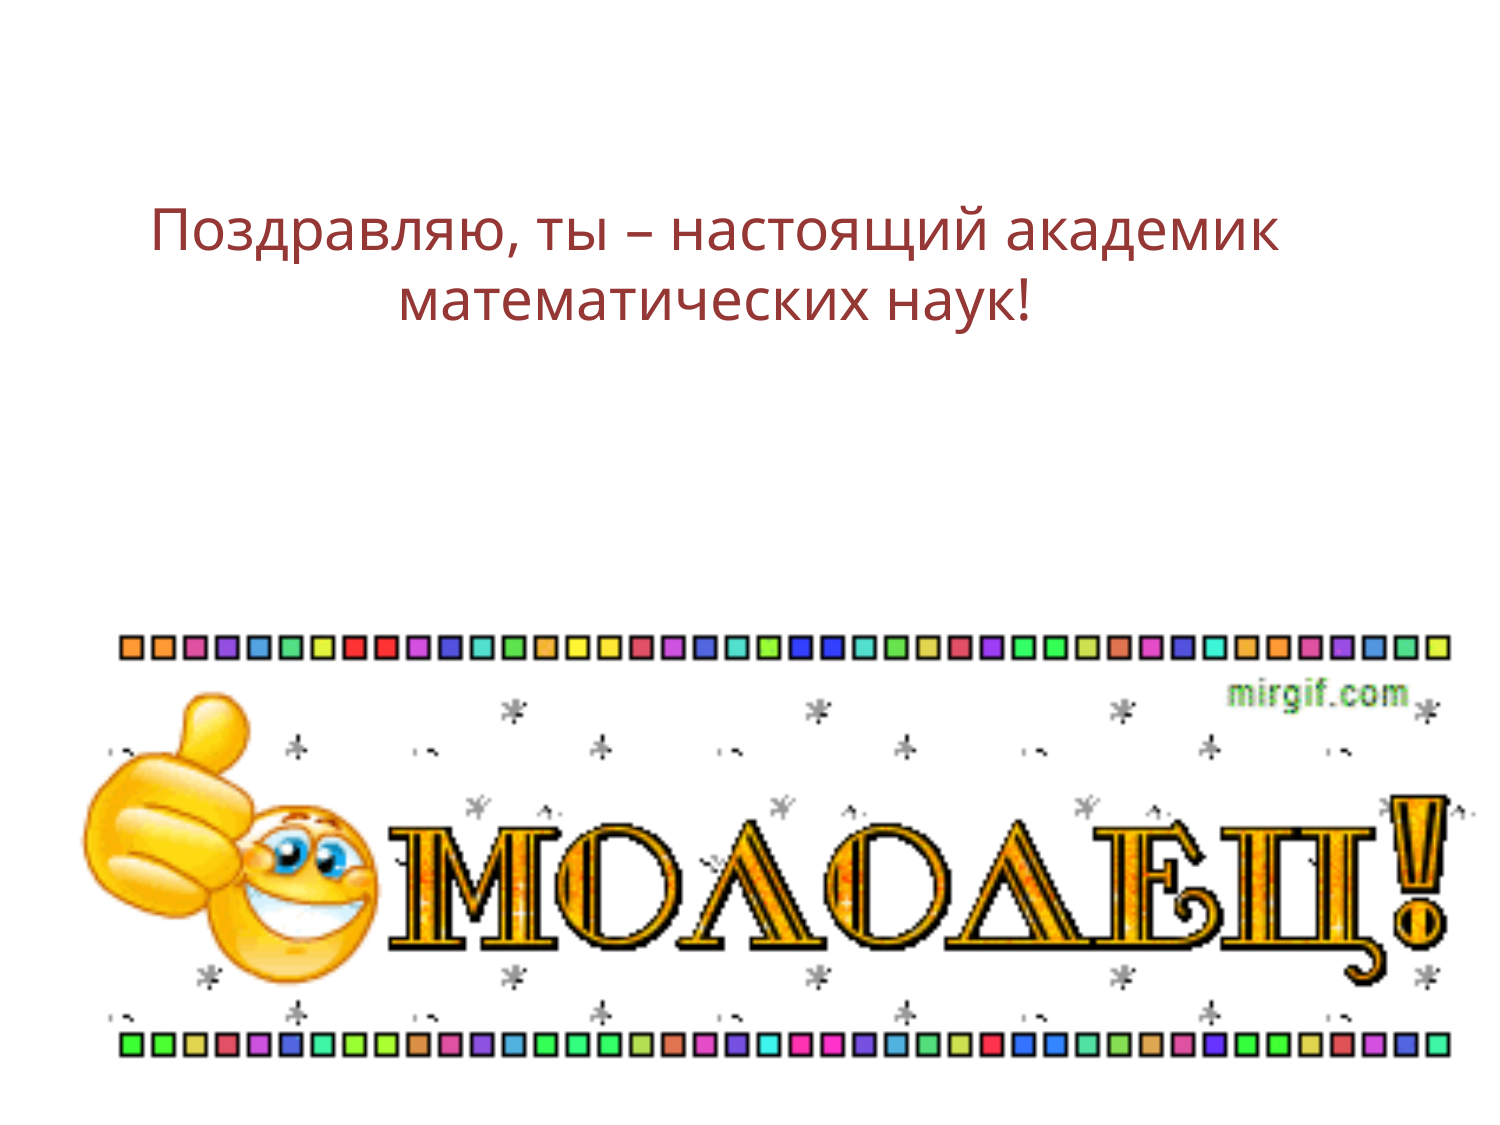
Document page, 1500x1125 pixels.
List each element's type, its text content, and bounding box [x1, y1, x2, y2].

text_box Поздравляю, ты – настоящий академик математических наук! [123, 184, 1306, 340]
picture [64, 633, 1480, 1062]
